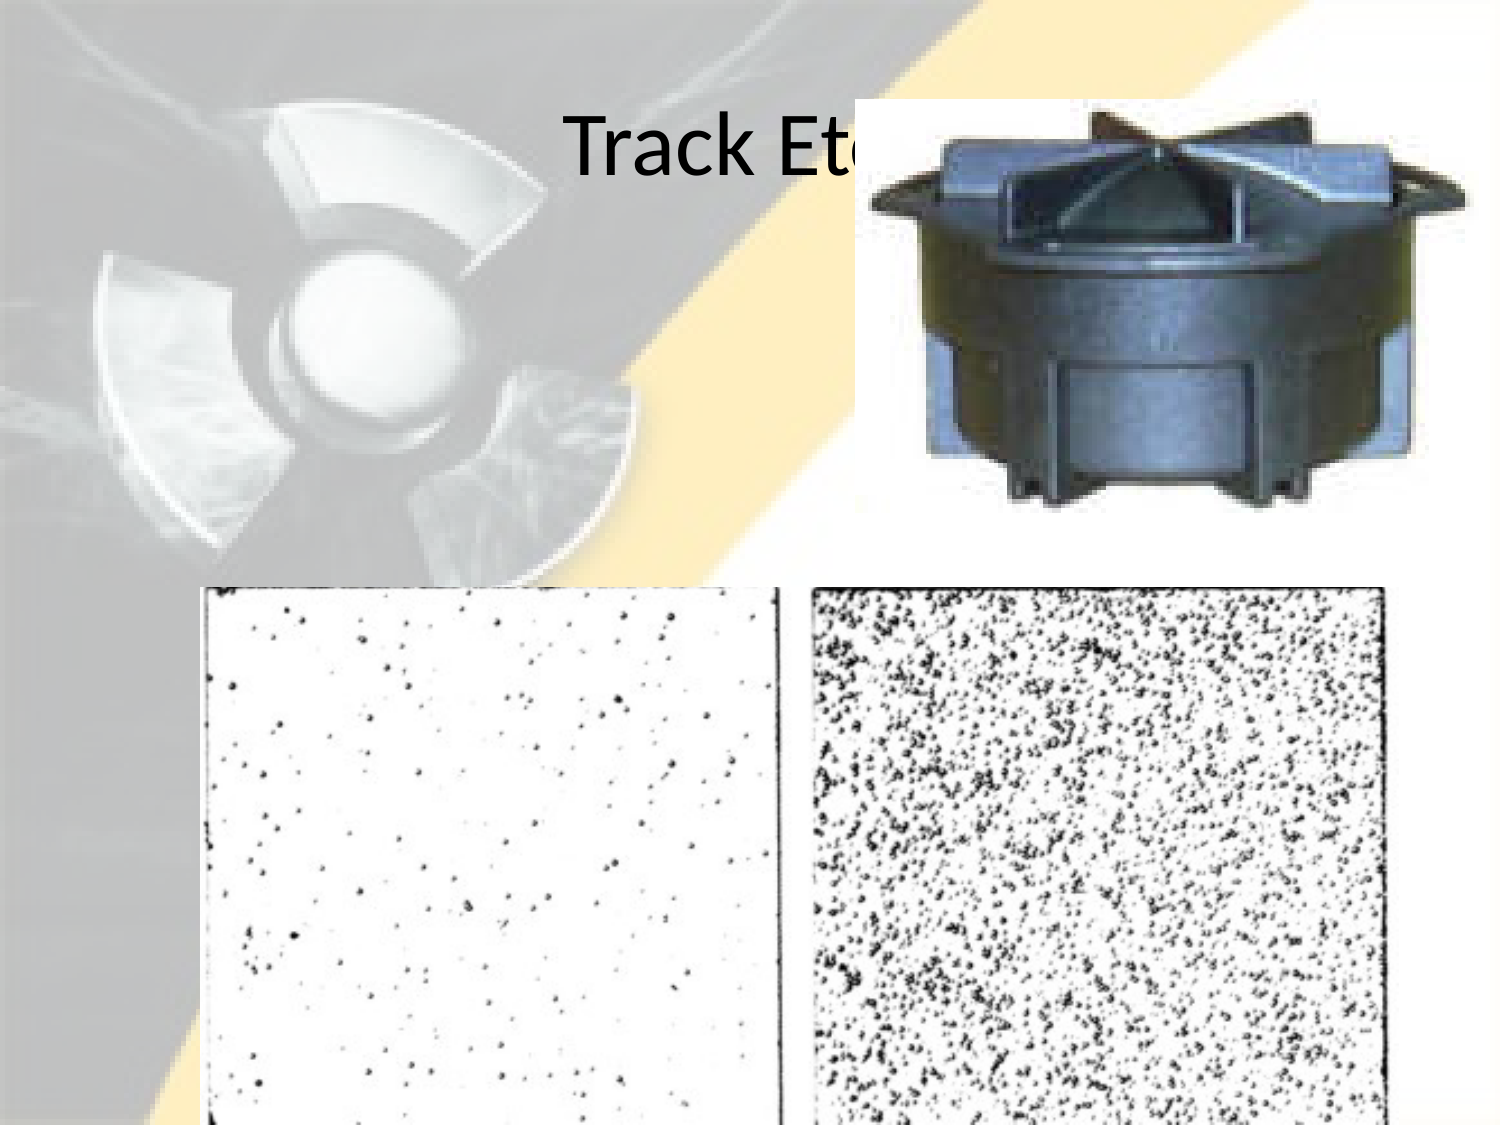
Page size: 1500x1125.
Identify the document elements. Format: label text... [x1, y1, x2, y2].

picture [199, 587, 1399, 1125]
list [854, 99, 1479, 513]
title Track Etch [75, 45, 1425, 233]
